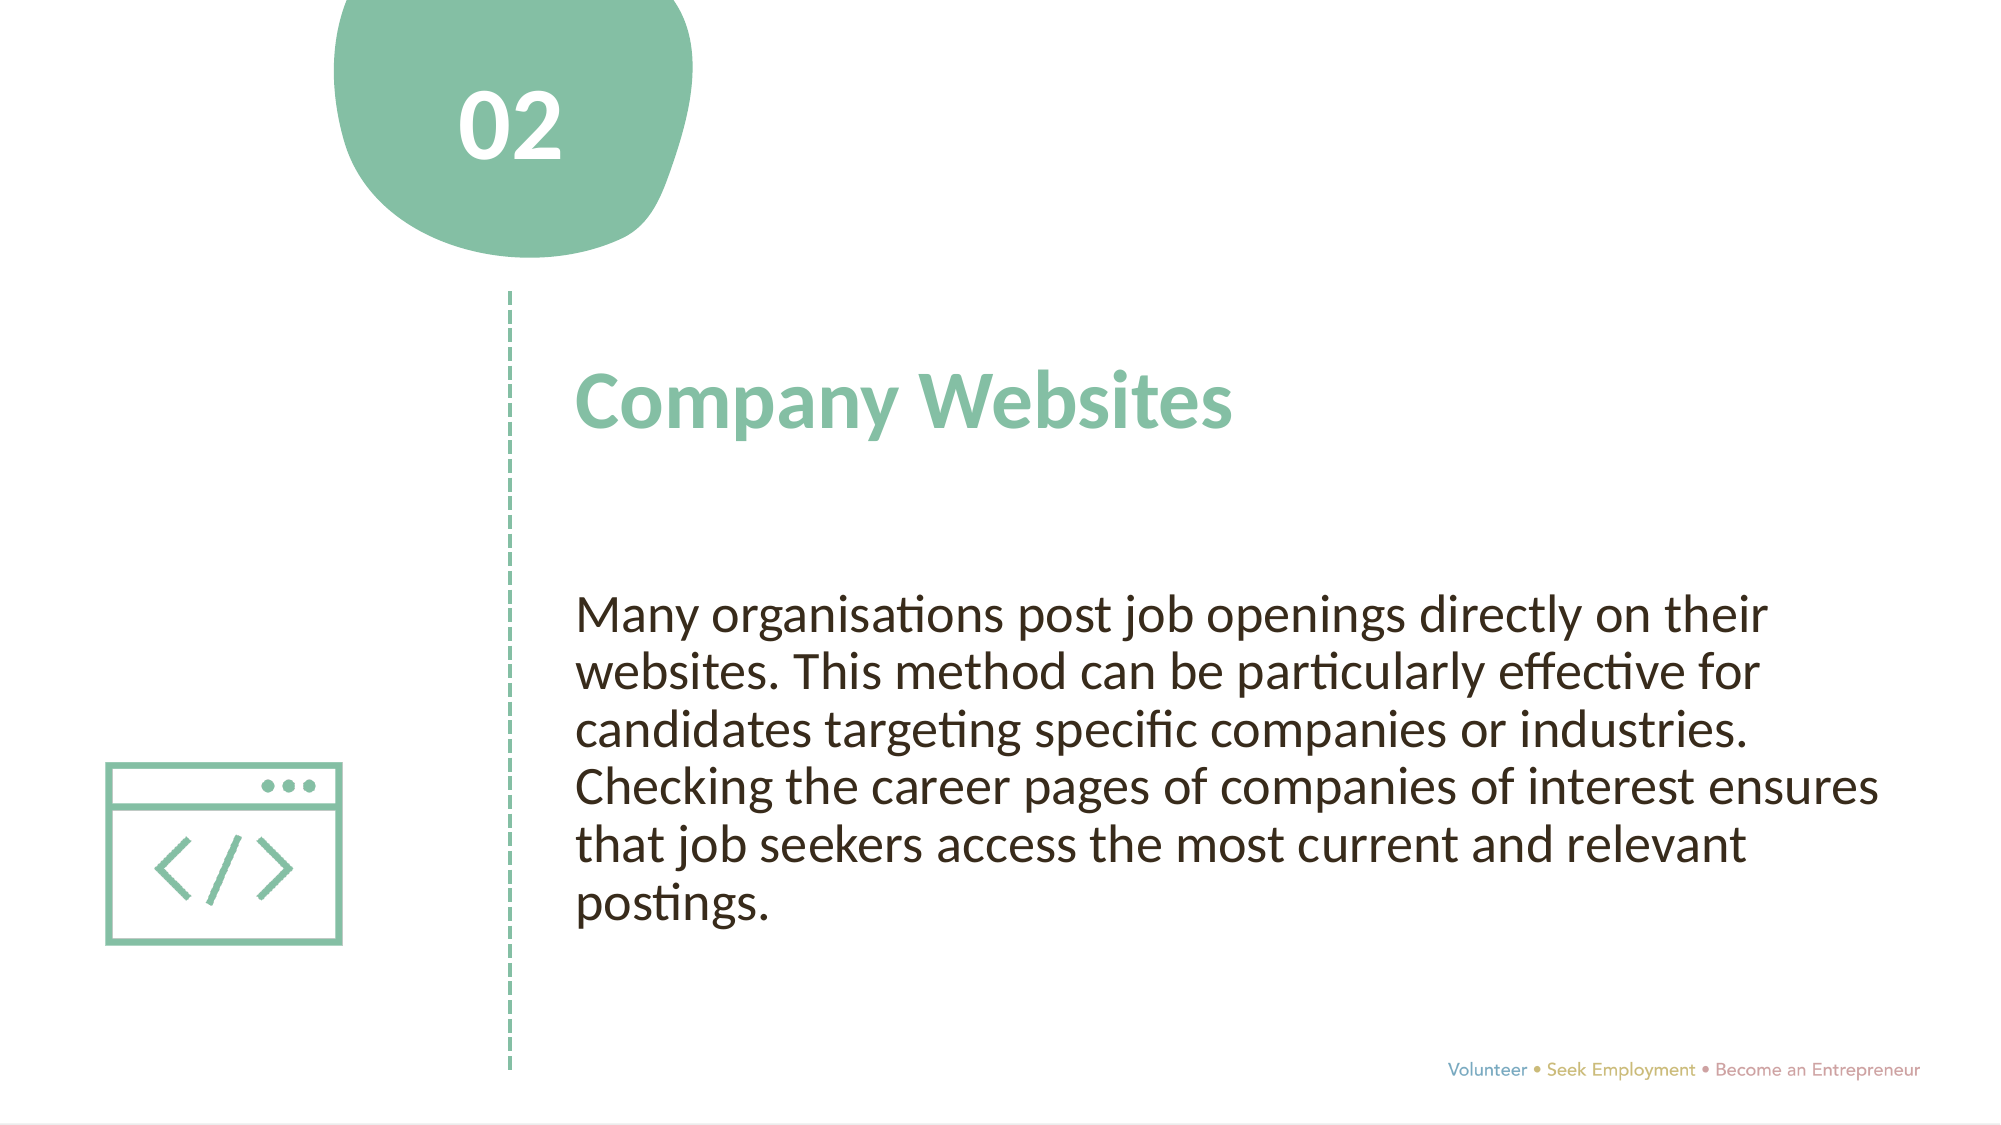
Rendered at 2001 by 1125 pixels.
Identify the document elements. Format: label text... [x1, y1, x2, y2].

picture [1418, 1046, 1971, 1103]
text_box 02 [443, 62, 634, 203]
text_box Many organisations post job openings directly on their websites. This method can be particularly effective for candidates targeting specific companies or industries. Checking the career pages of companies of interest ensures that job seekers access the most current and relevant postings. [560, 578, 1969, 907]
picture [82, 712, 365, 995]
text_box Company Websites [560, 354, 1840, 499]
text_box [333, 0, 693, 258]
